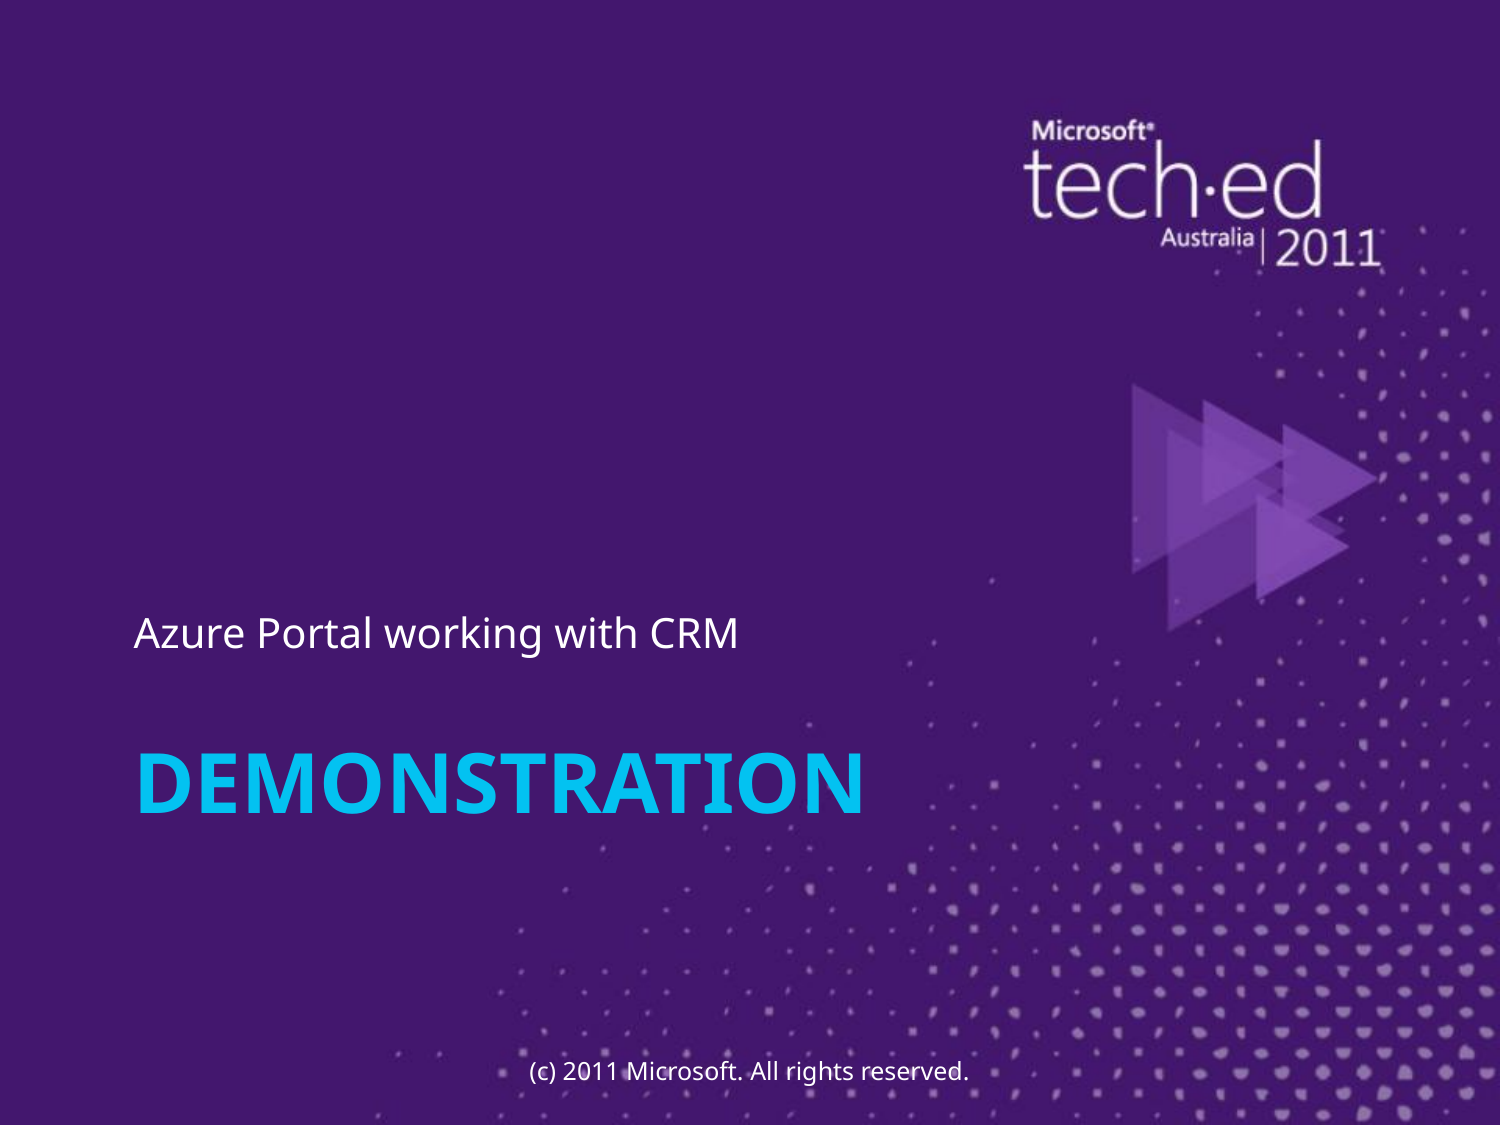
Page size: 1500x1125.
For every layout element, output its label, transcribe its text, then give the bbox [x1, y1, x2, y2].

title Demonstration [118, 723, 1394, 947]
footer (c) 2011 Microsoft. All rights reserved. [512, 1042, 988, 1103]
picture [0, 0, 1500, 1125]
list Azure Portal working with CRM [118, 476, 1394, 723]
